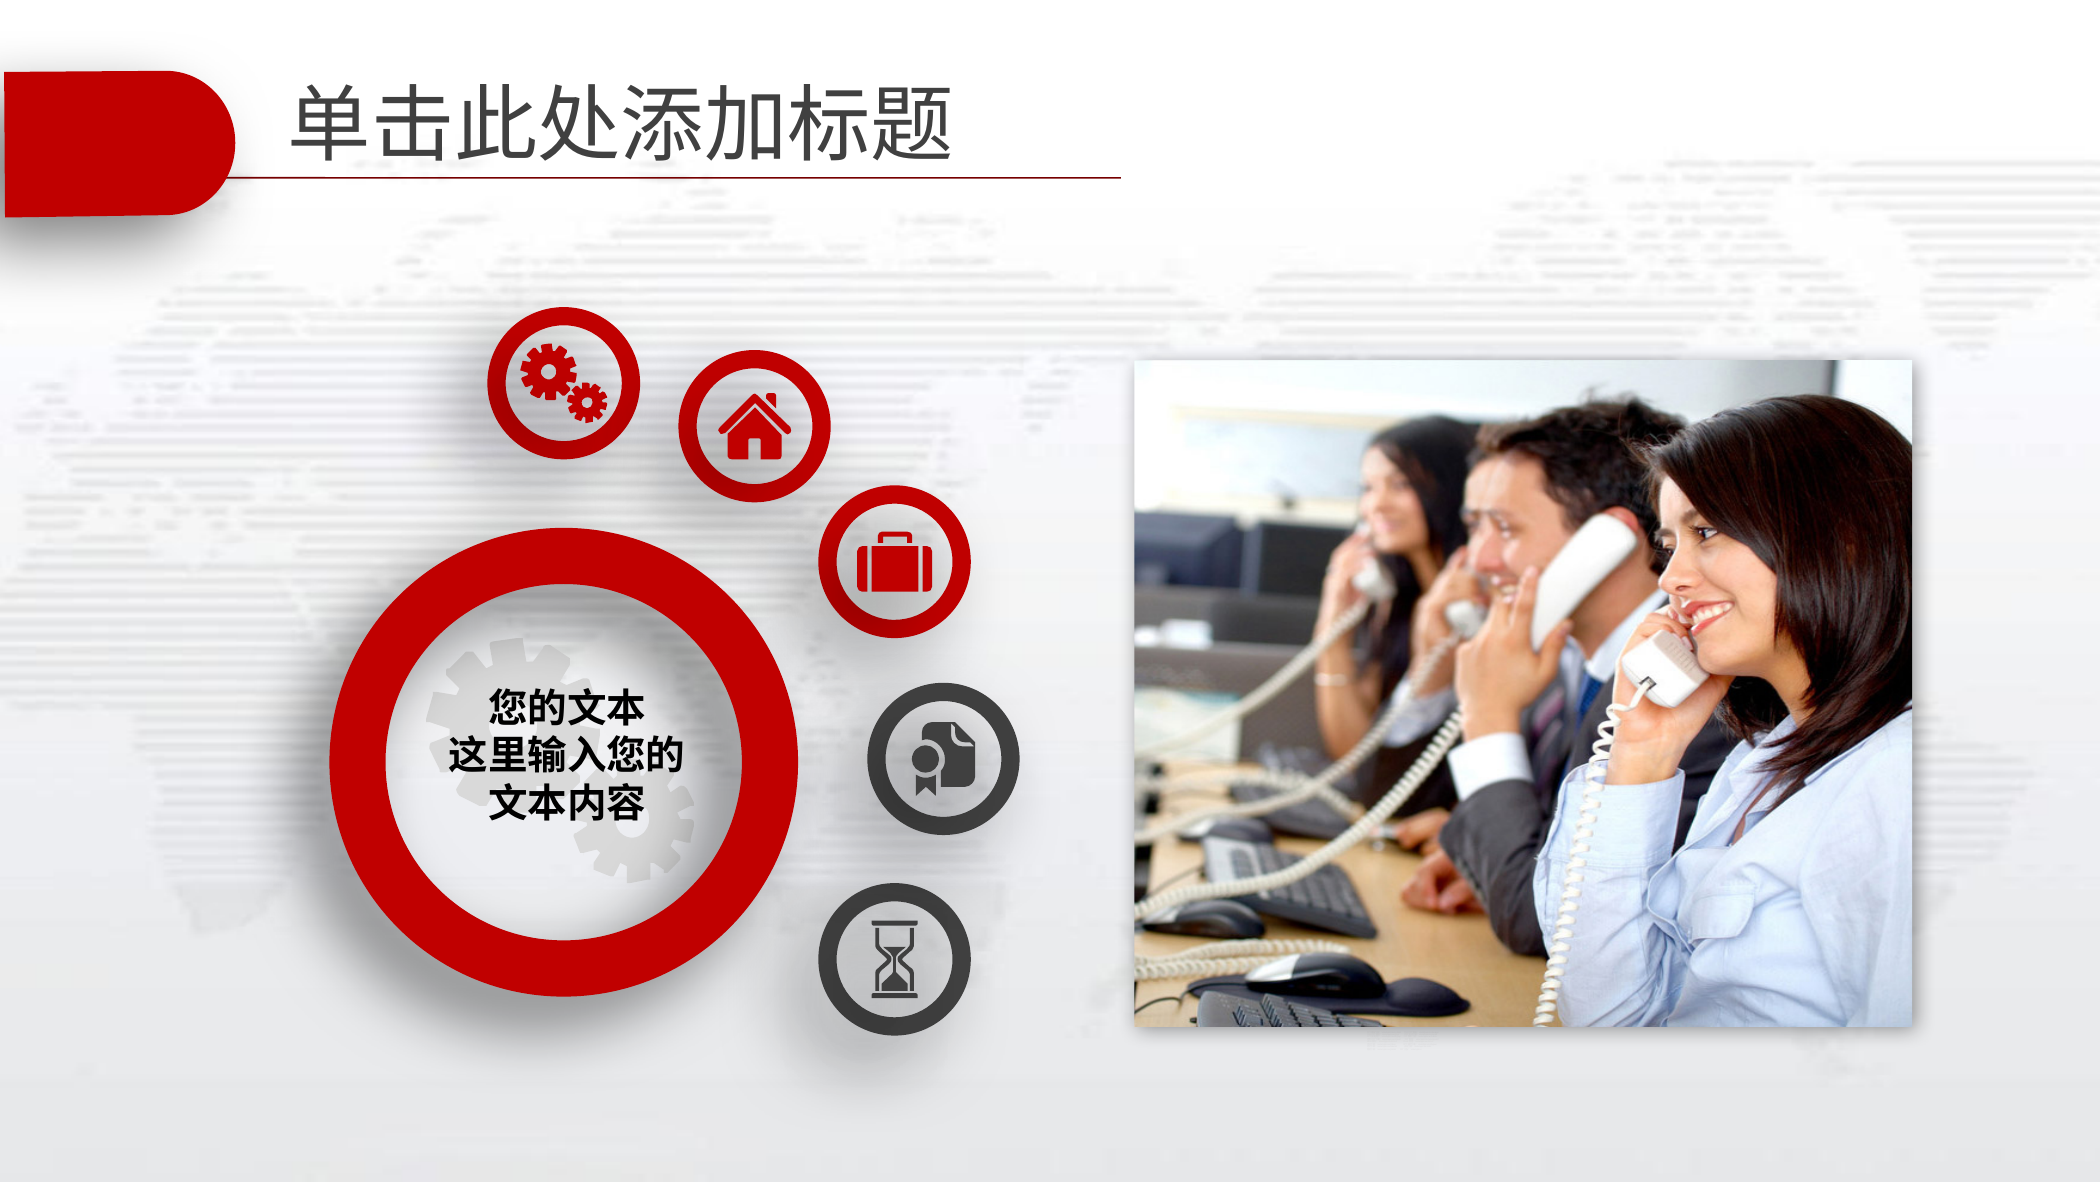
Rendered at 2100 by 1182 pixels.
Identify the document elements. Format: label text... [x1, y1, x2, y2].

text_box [487, 306, 641, 460]
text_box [678, 349, 831, 503]
title 单击此处添加标题 [270, 47, 1691, 196]
picture [0, 0, 2100, 1182]
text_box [818, 882, 972, 1036]
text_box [818, 485, 972, 639]
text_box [329, 527, 799, 997]
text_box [867, 682, 1020, 836]
text_box [1134, 360, 1913, 1027]
